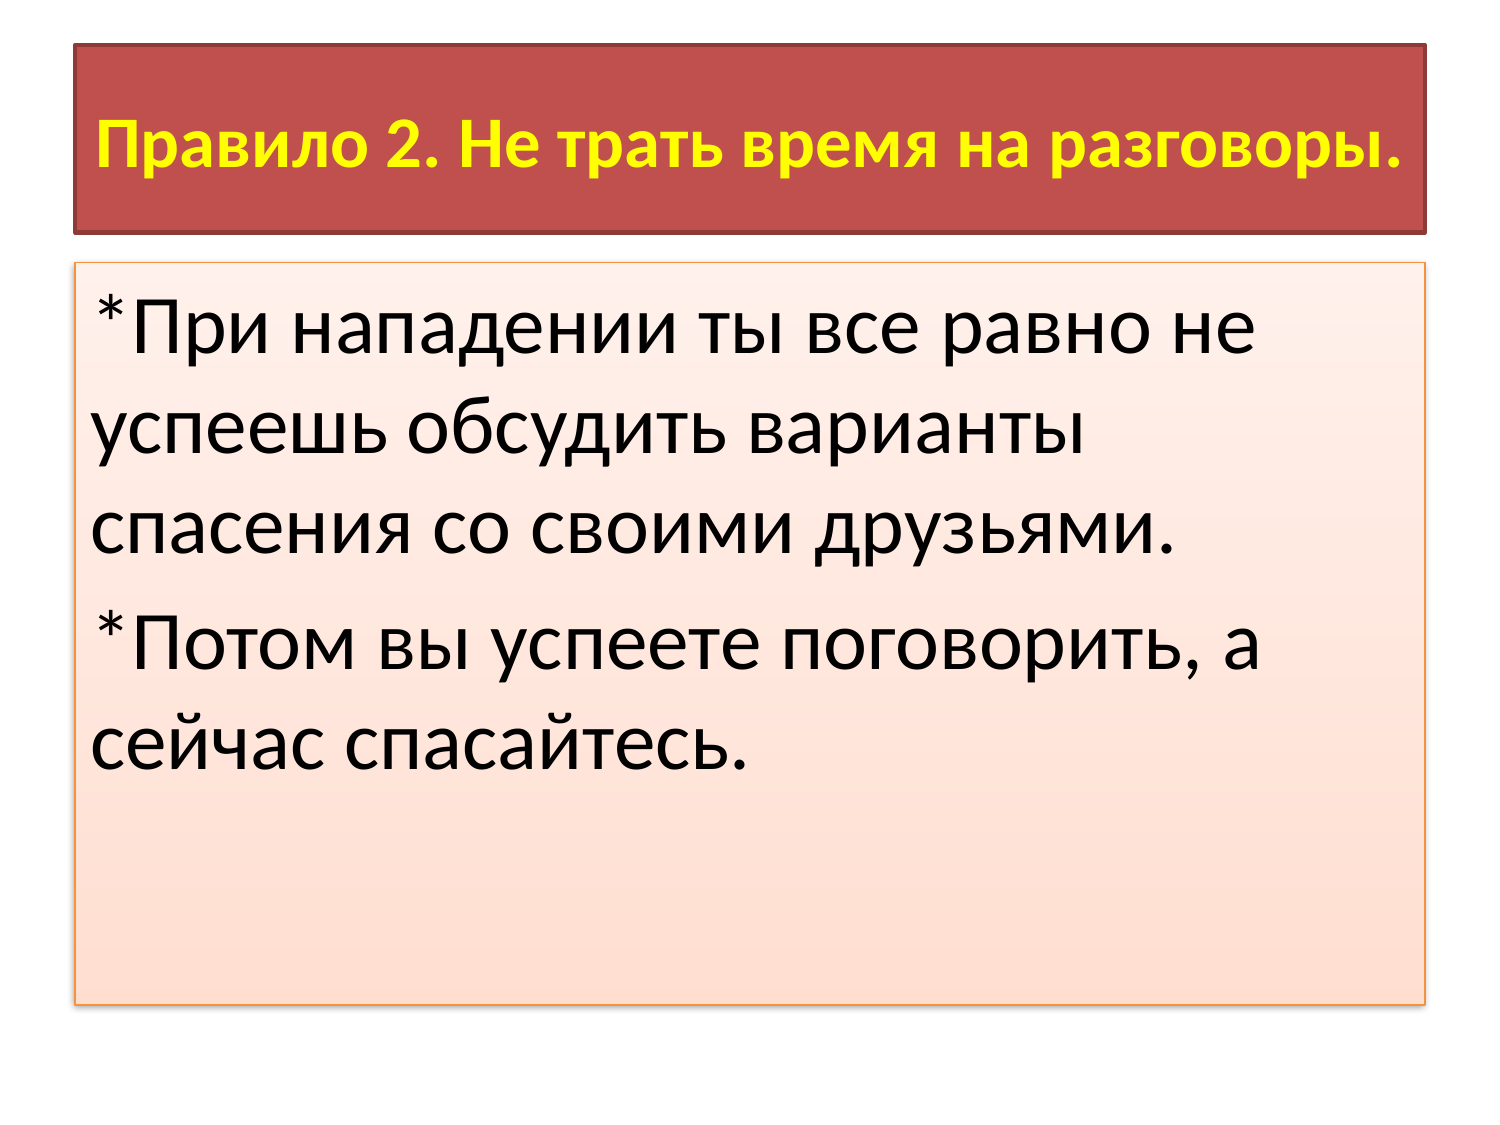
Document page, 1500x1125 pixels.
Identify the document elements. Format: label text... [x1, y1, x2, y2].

title Правило 2. Не трать время на разговоры. [73, 43, 1427, 235]
list *При нападении ты все равно не успеешь обсудить варианты спасения со своими друзьями. *Потом вы успеете поговорить, а сейчас спасайтесь. [74, 262, 1426, 1006]
